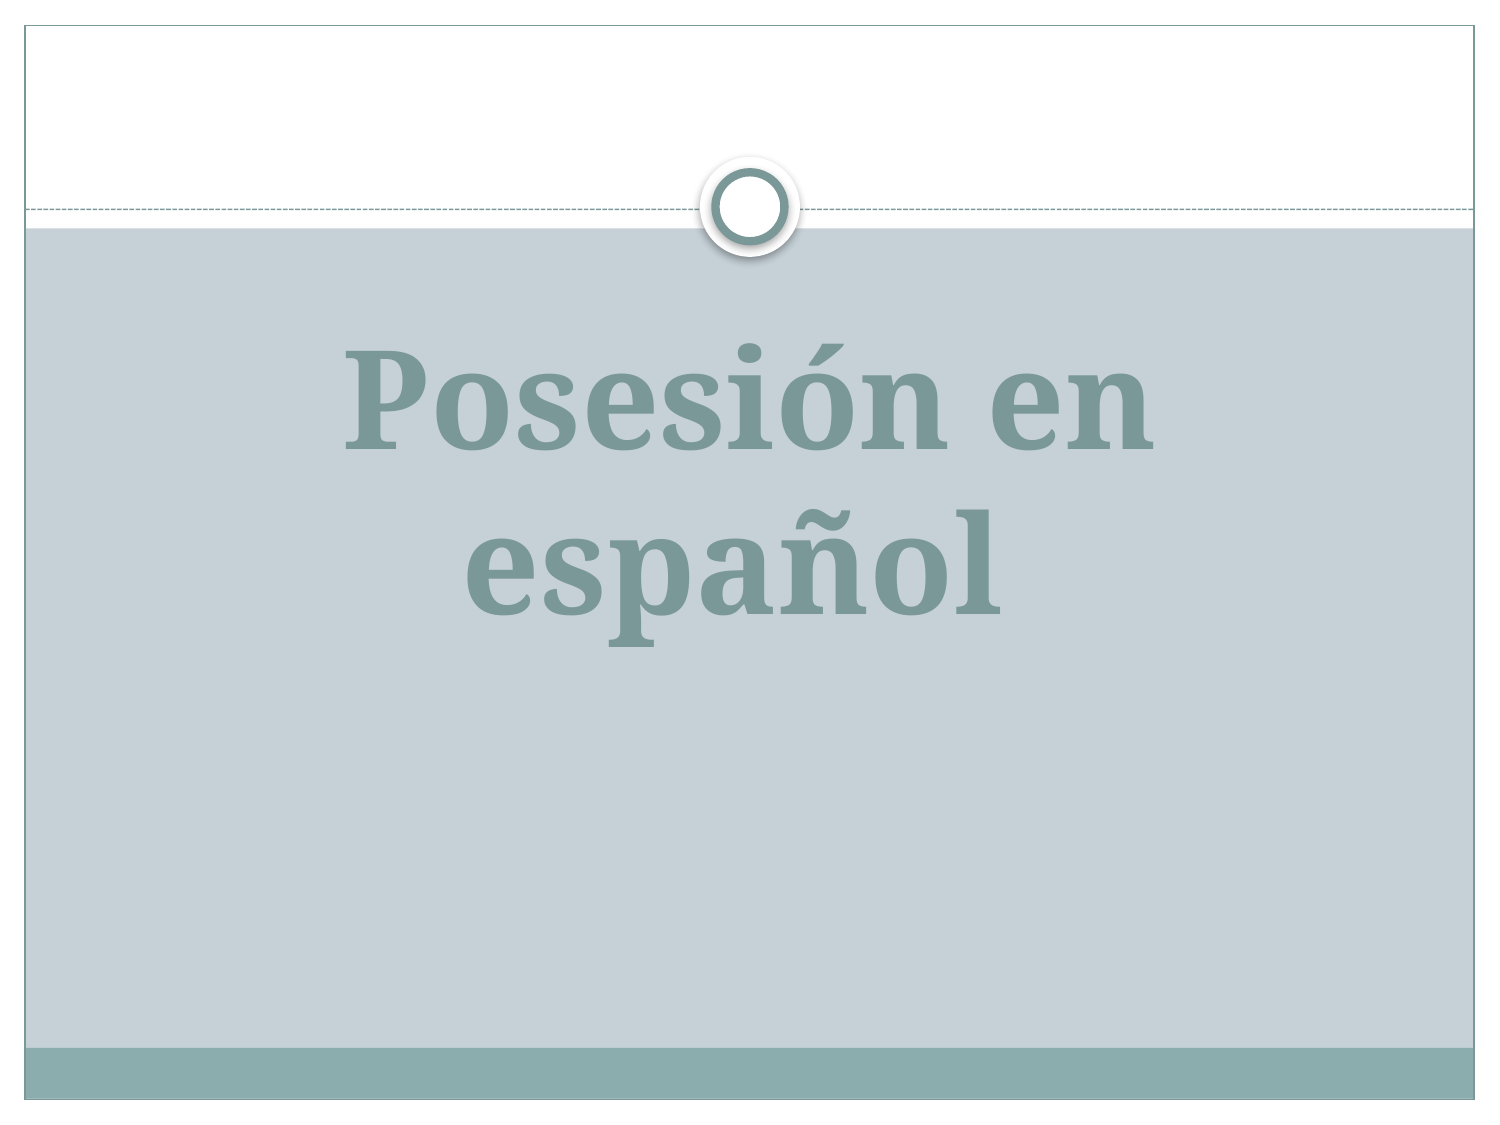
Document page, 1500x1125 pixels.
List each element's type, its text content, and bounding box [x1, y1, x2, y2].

title Posesión en español [50, 399, 1450, 650]
